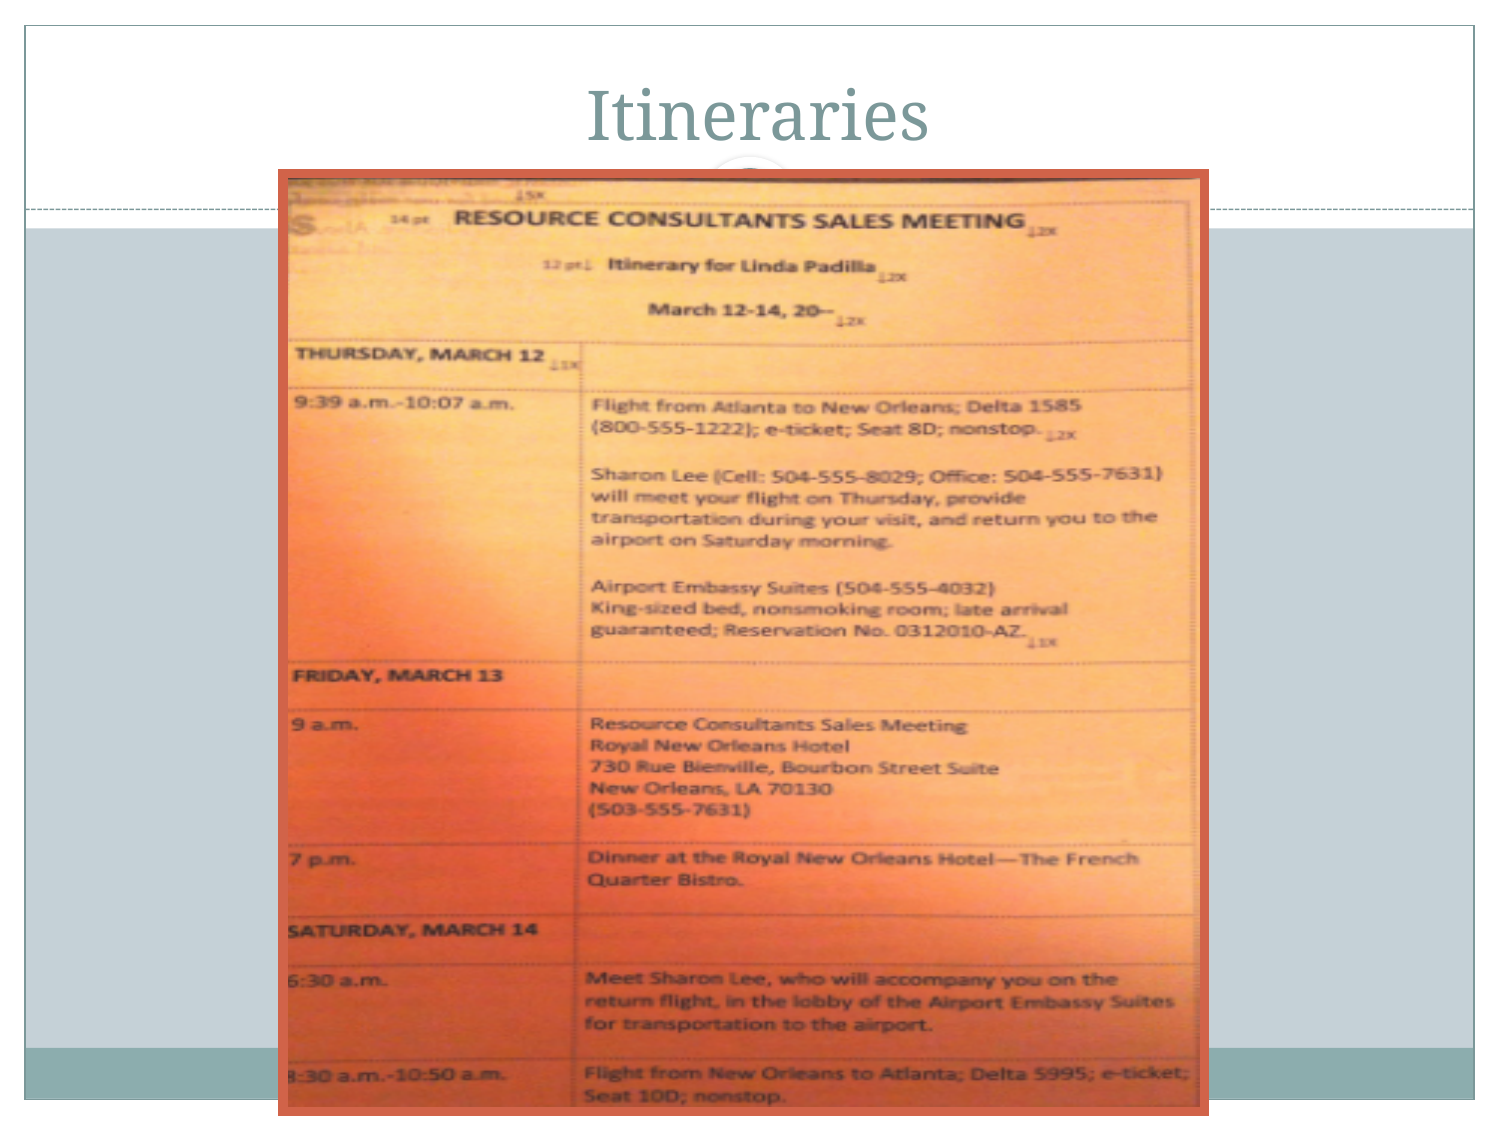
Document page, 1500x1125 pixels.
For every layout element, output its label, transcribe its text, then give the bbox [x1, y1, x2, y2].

slide_number 5 [715, 168, 791, 175]
title Itineraries [49, 37, 1450, 162]
picture [287, 177, 1201, 1108]
